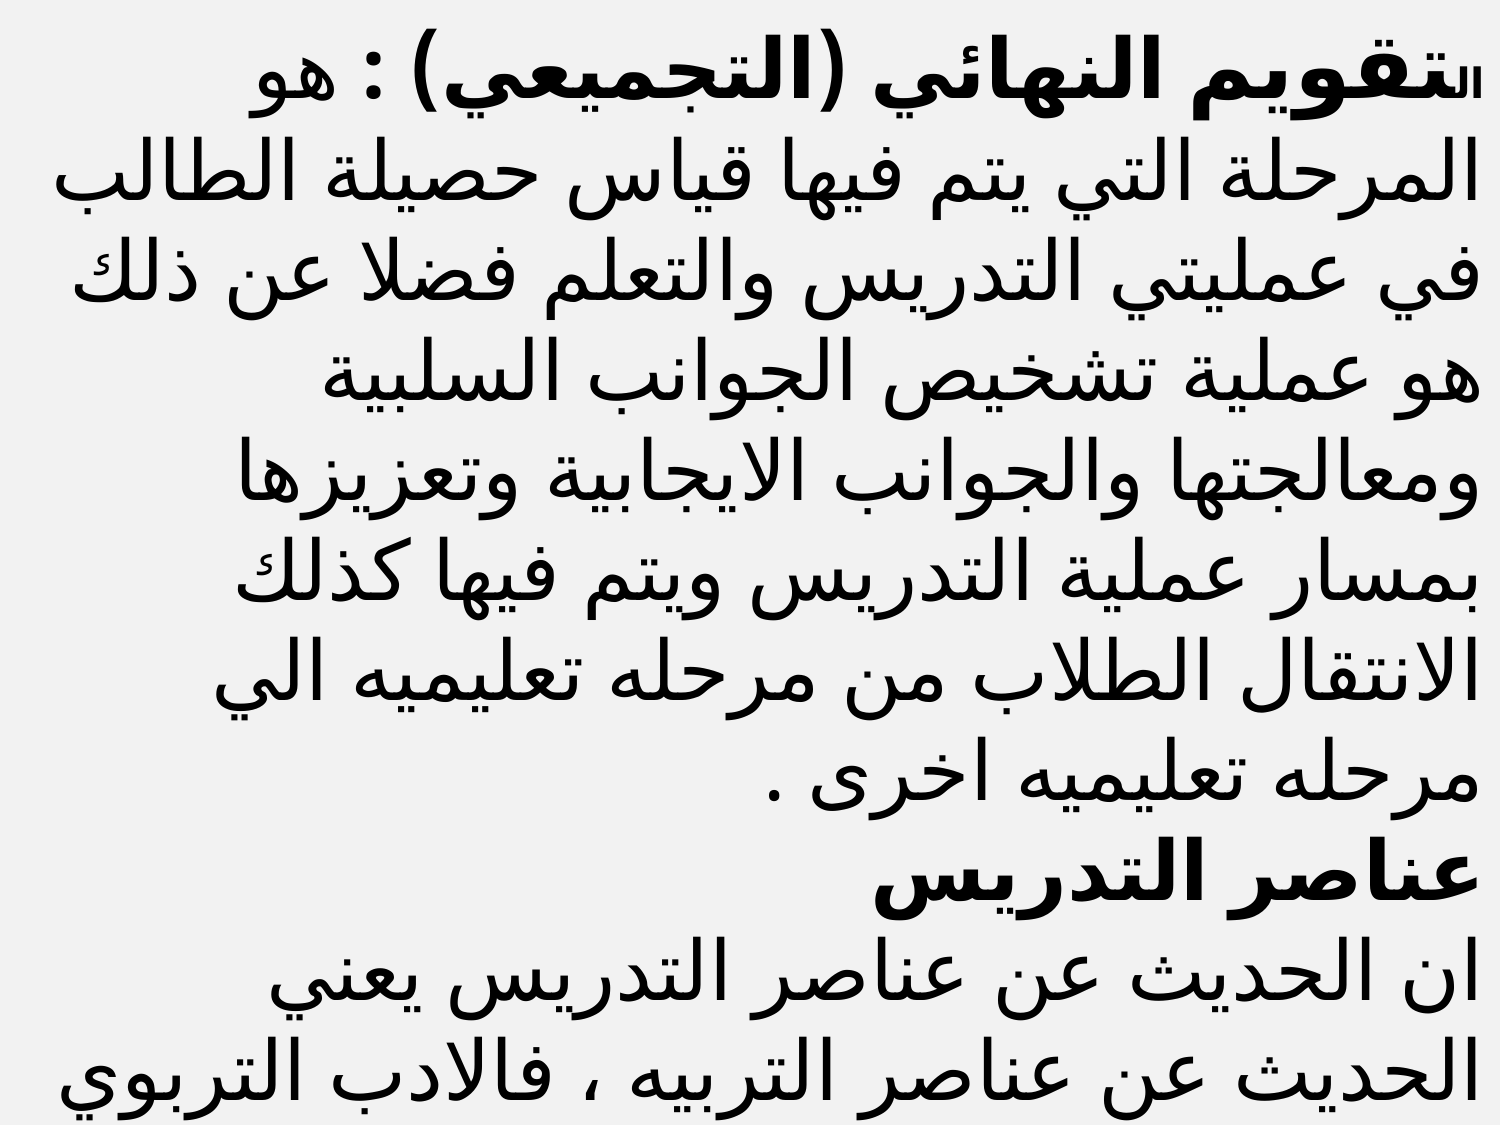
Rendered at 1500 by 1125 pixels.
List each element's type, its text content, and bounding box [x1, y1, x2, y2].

text_box التقويم النهائي (التجميعي) : هو المرحلة التي يتم فيها قياس حصيلة الطالب في عمليتي التدريس والتعلم فضلا عن ذلك هو عملية تشخيص الجوانب السلبية ومعالجتها والجوانب الايجابية وتعزيزها بمسار عملية التدريس ويتم فيها كذلك الانتقال الطلاب من مرحله تعليميه الي مرحله تعليميه اخرى . عناصر التدريس ان الحديث عن عناصر التدريس يعني الحديث عن عناصر التربيه ، فالادب التربوي يشير الى ان عناصر التدريس او مايسمى بالمثلث التربوي هي:(المدرس والطالب والمنهج). [23, 0, 1500, 1125]
